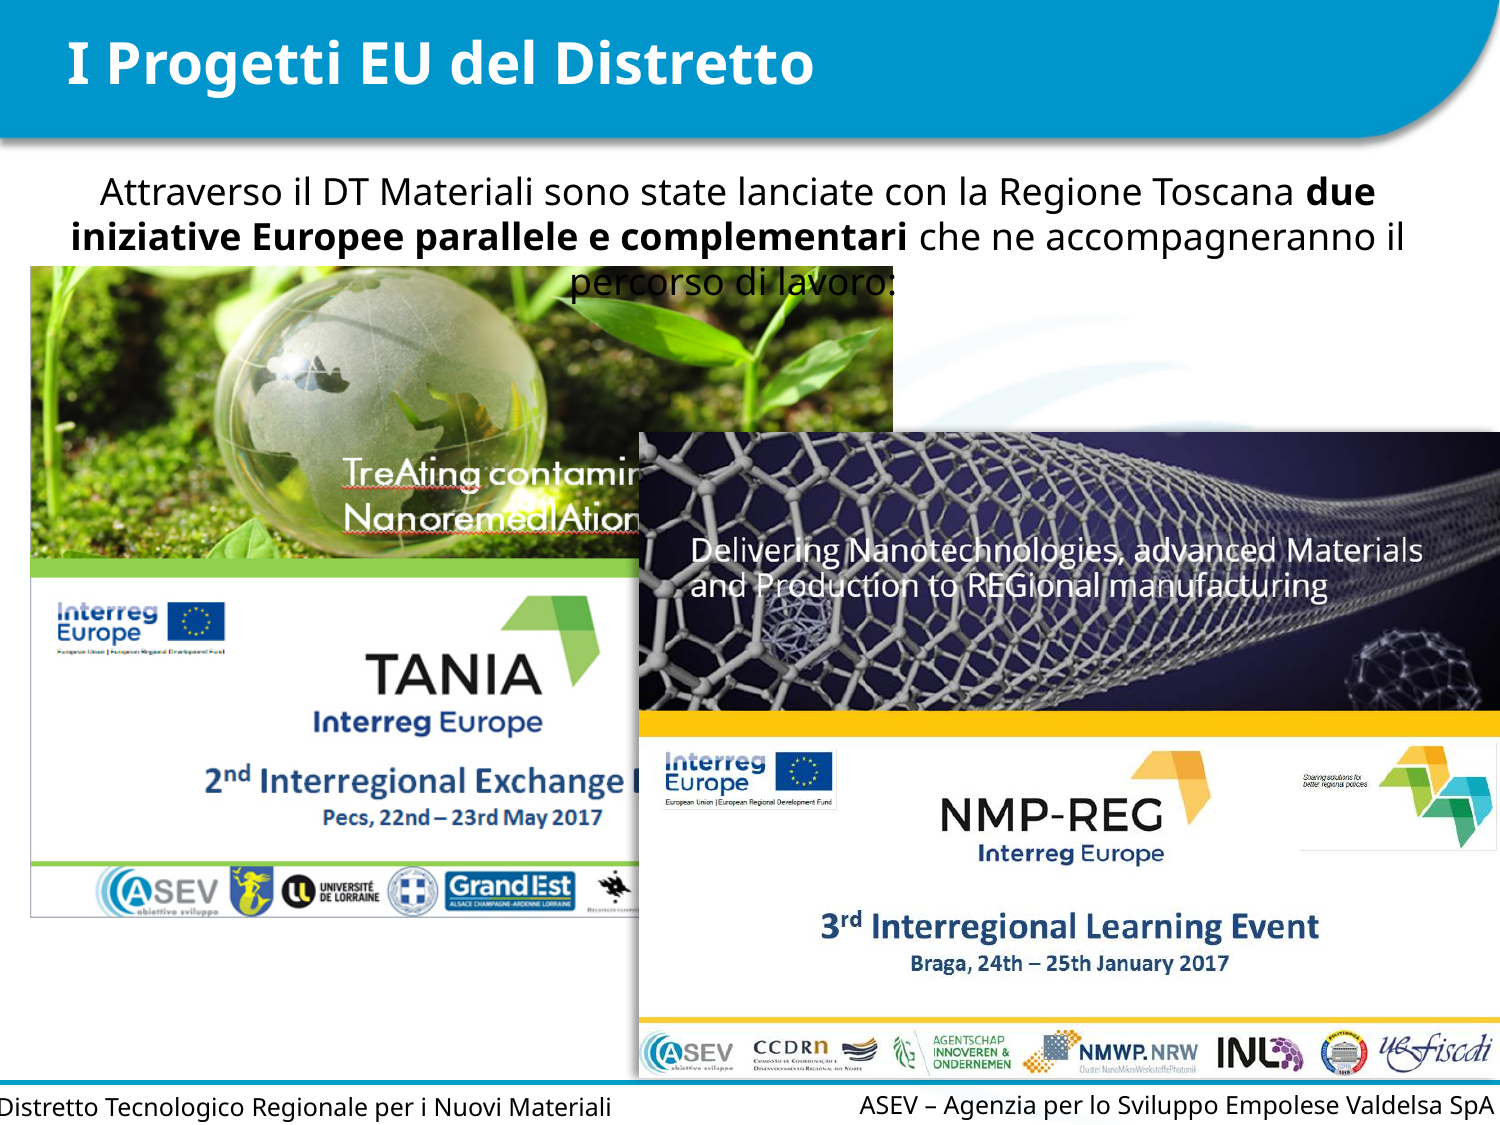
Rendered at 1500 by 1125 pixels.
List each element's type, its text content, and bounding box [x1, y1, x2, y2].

text_box I Progetti EU del Distretto [53, 19, 1176, 104]
text_box Attraverso il DT Materiali sono state lanciate con la Regione Toscana due iniziative Europee parallele e complementari che ne accompagneranno il percorso di lavoro: [29, 160, 1447, 311]
picture [1, 1100, 12, 1114]
picture [0, 4, 1500, 1079]
picture [0, 1086, 1500, 1125]
